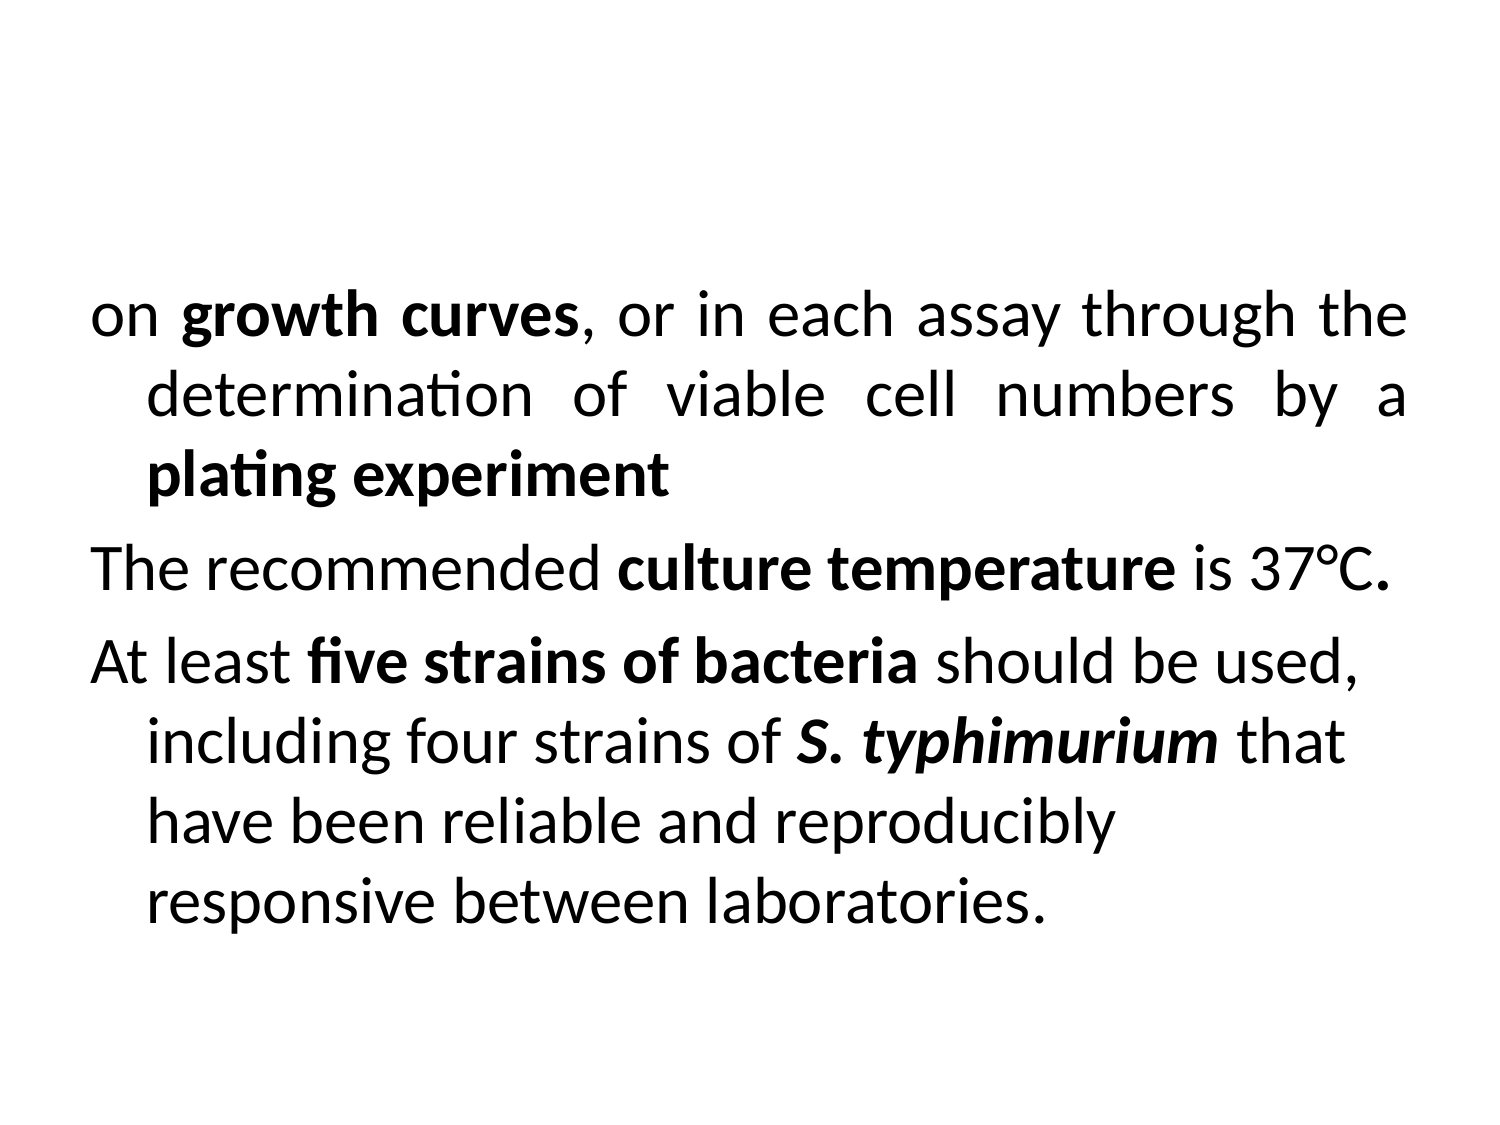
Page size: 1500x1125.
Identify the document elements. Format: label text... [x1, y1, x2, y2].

list on growth curves, or in each assay through the determination of viable cell numbers by a plating experiment The recommended culture temperature is 37°C. At least five strains of bacteria should be used, including four strains of S. typhimurium that have been reliable and reproducibly responsive between laboratories. [75, 262, 1425, 1005]
